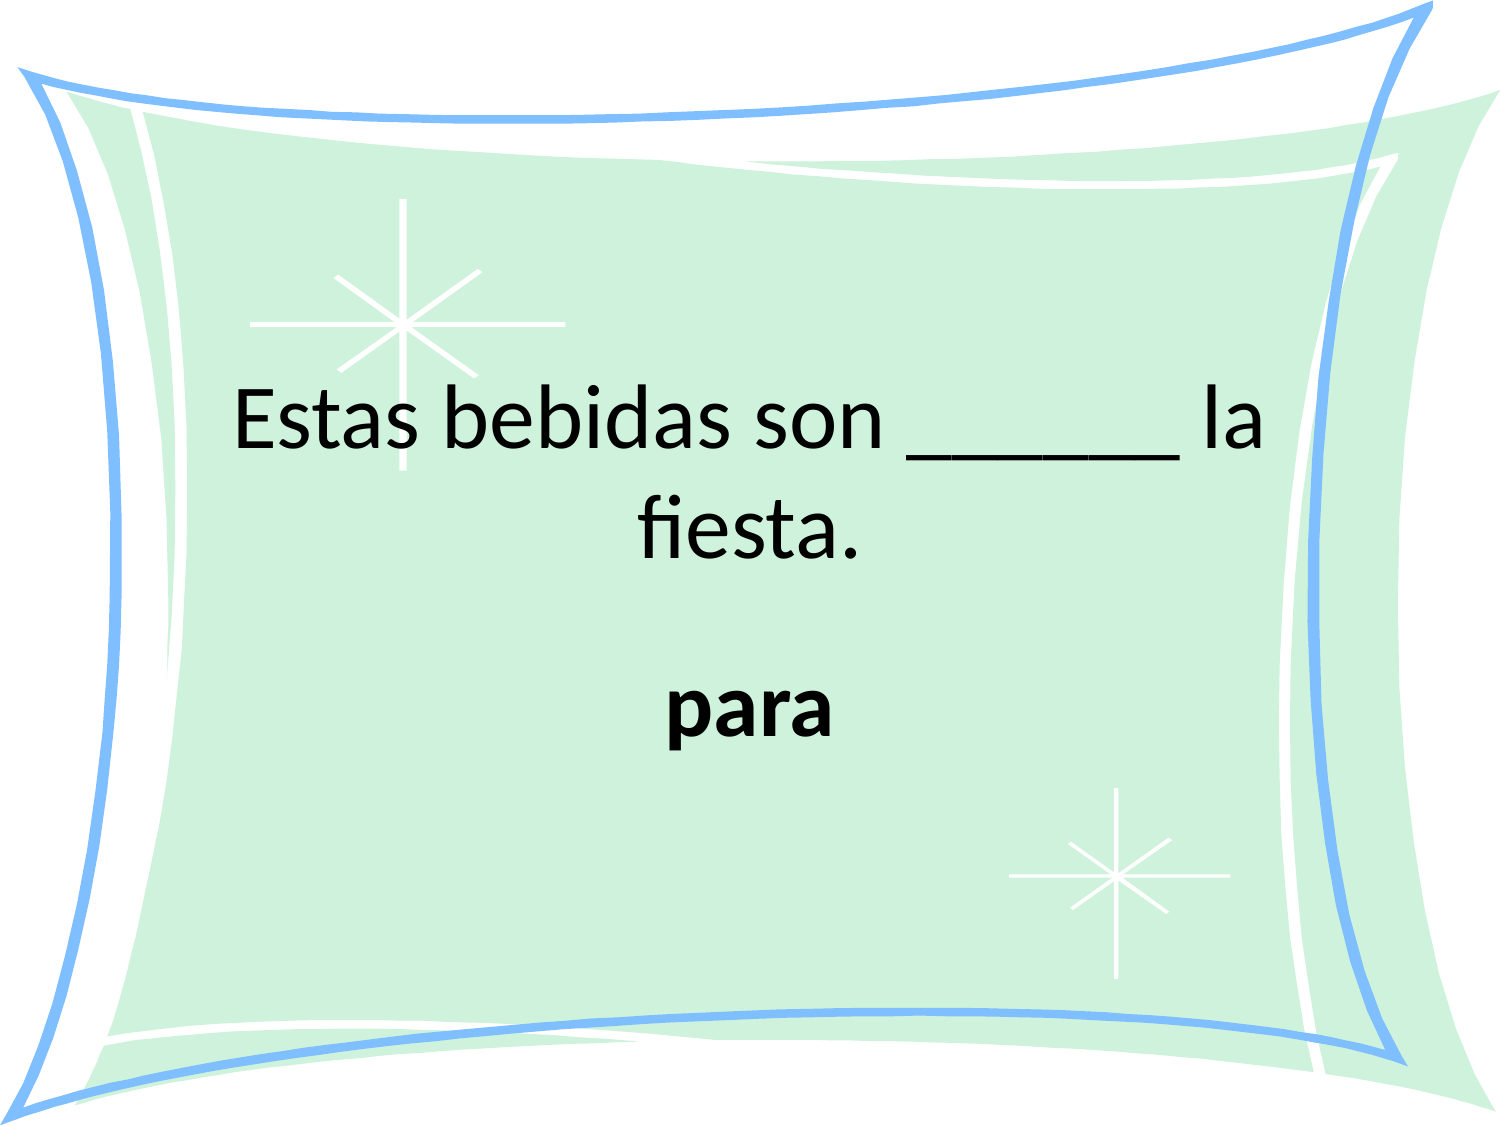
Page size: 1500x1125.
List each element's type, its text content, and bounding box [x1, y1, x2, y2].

text_box para [224, 637, 1275, 925]
text_box Estas bebidas son ______ la fiesta. [112, 349, 1388, 591]
